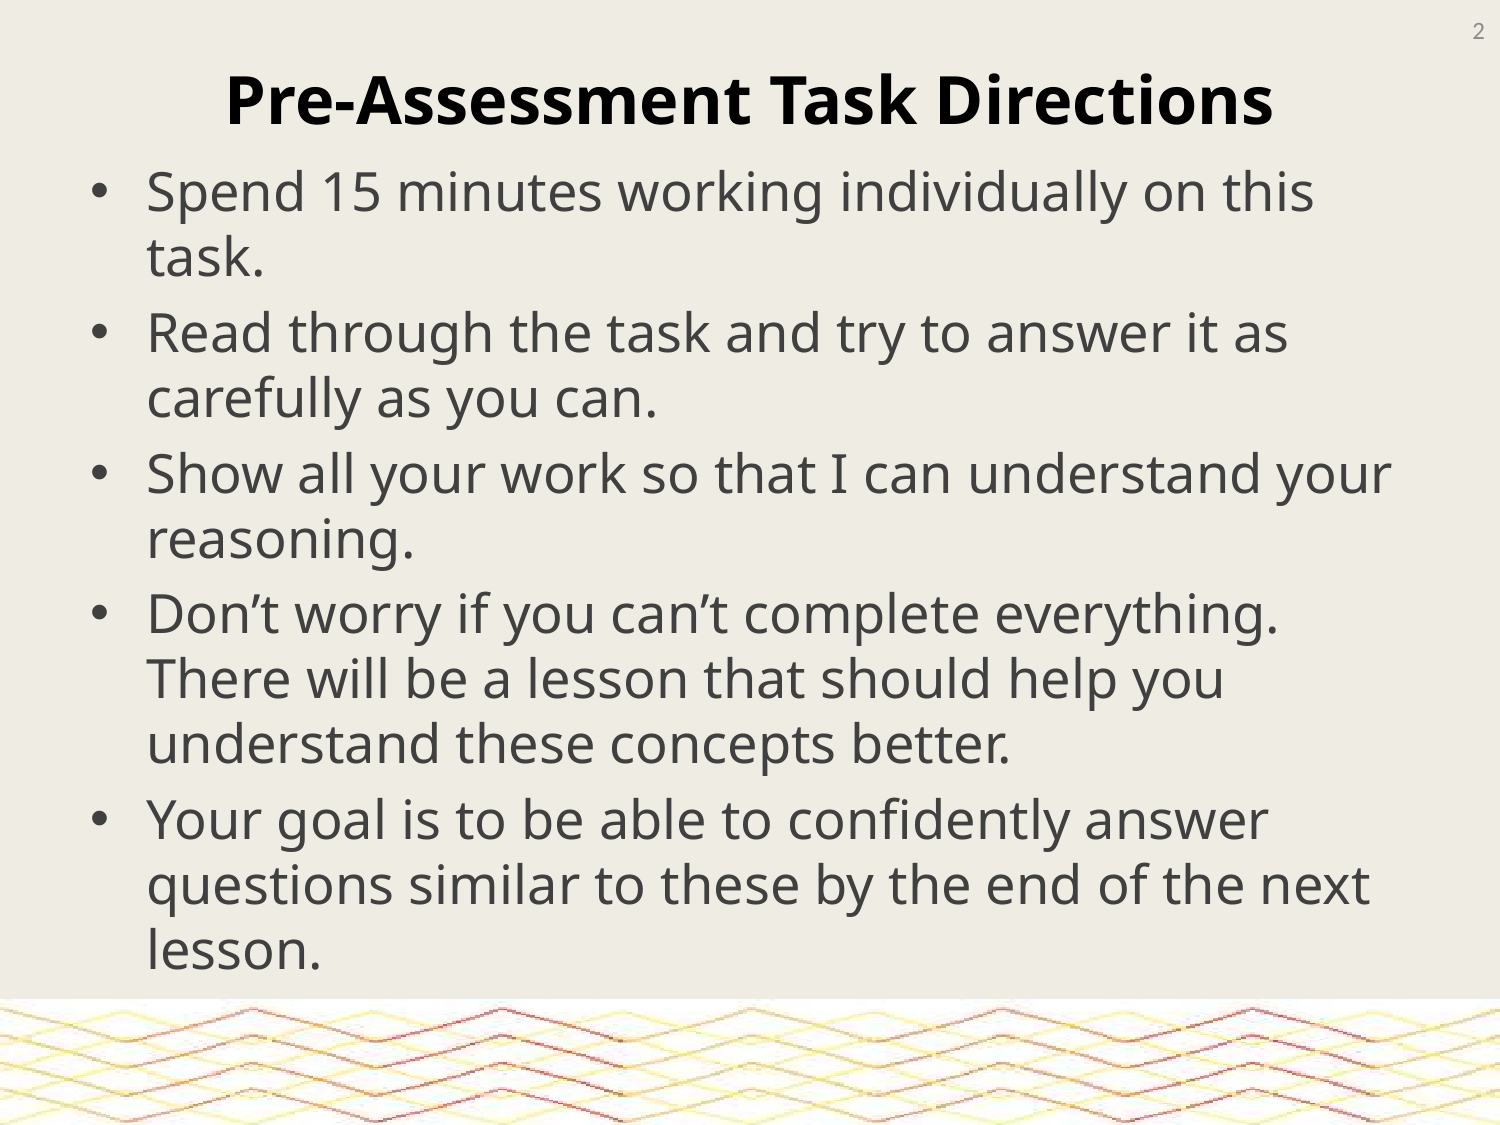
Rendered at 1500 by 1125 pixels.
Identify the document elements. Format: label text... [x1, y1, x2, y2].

list Spend 15 minutes working individually on this task. Read through the task and try to answer it as carefully as you can. Show all your work so that I can understand your reasoning. Don’t worry if you can’t complete everything. There will be a lesson that should help you understand these concepts better. Your goal is to be able to confidently answer questions similar to these by the end of the next lesson. [75, 149, 1425, 1005]
slide_number 2 [1149, 0, 1500, 60]
picture [0, 999, 1500, 1125]
title Pre-Assessment Task Directions [75, 45, 1425, 149]
